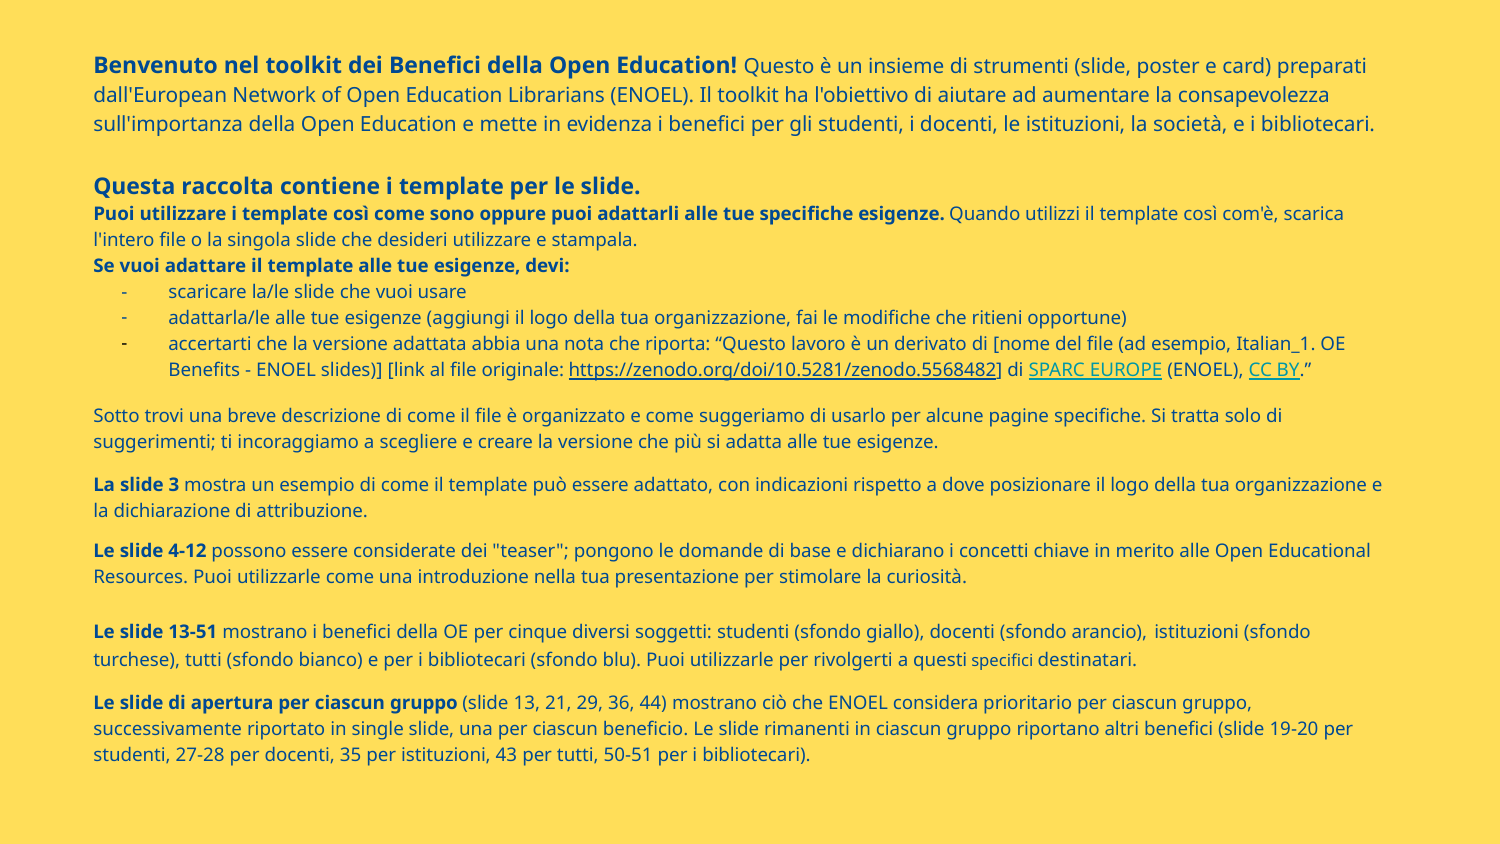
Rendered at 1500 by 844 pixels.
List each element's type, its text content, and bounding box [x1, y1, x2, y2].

text_box Benvenuto nel toolkit dei Benefici della Open Education! Questo è un insieme di strumenti (slide, poster e card) preparati dall'European Network of Open Education Librarians (ENOEL). Il toolkit ha l'obiettivo di aiutare ad aumentare la consapevolezza sull'importanza della Open Education e mette in evidenza i benefici per gli studenti, i docenti, le istituzioni, la società, e i bibliotecari. Questa raccolta contiene i template per le slide. Puoi utilizzare i template così come sono oppure puoi adattarli alle tue specifiche esigenze. Quando utilizzi il template così com'è, scarica l'intero file o la singola slide che desideri utilizzare e stampala. Se vuoi adattare il template alle tue esigenze, devi: scaricare la/le slide che vuoi usare adattarla/le alle tue esigenze (aggiungi il logo della tua organizzazione, fai le modifiche che ritieni opportune) accertarti che la versione adattata abbia una nota che riporta: “Questo lavoro è un derivato di [nome del file (ad esempio, Italian_1. OE Benefits - ENOEL slides)] [link al file originale: https://zenodo.org/doi/10.5281/zenodo.5568482] di SPARC EUROPE (ENOEL), CC BY.” Sotto trovi una breve descrizione di come il file è organizzato e come suggeriamo di usarlo per alcune pagine specifiche. Si tratta solo di suggerimenti; ti incoraggiamo a scegliere e creare la versione che più si adatta alle tue esigenze. La slide 3 mostra un esempio di come il template può essere adattato, con indicazioni rispetto a dove posizionare il logo della tua organizzazione e la dichiarazione di attribuzione. Le slide 4-12 possono essere considerate dei "teaser"; pongono le domande di base e dichiarano i concetti chiave in merito alle Open Educational Resources. Puoi utilizzarle come una introduzione nella tua presentazione per stimolare la curiosità. Le slide 13-51 mostrano i benefici della OE per cinque diversi soggetti: studenti (sfondo giallo), docenti (sfondo arancio), istituzioni (sfondo turchese), tutti (sfondo bianco) e per i bibliotecari (sfondo blu). Puoi utilizzarle per rivolgerti a questi specifici destinatari. Le slide di apertura per ciascun gruppo (slide 13, 21, 29, 36, 44) mostrano ciò che ENOEL considera prioritario per ciascun gruppo, successivamente riportato in single slide, una per ciascun beneficio. Le slide rimanenti in ciascun gruppo riportano altri benefici (slide 19-20 per studenti, 27-28 per docenti, 35 per istituzioni, 43 per tutti, 50-51 per i bibliotecari). [78, 31, 1407, 781]
